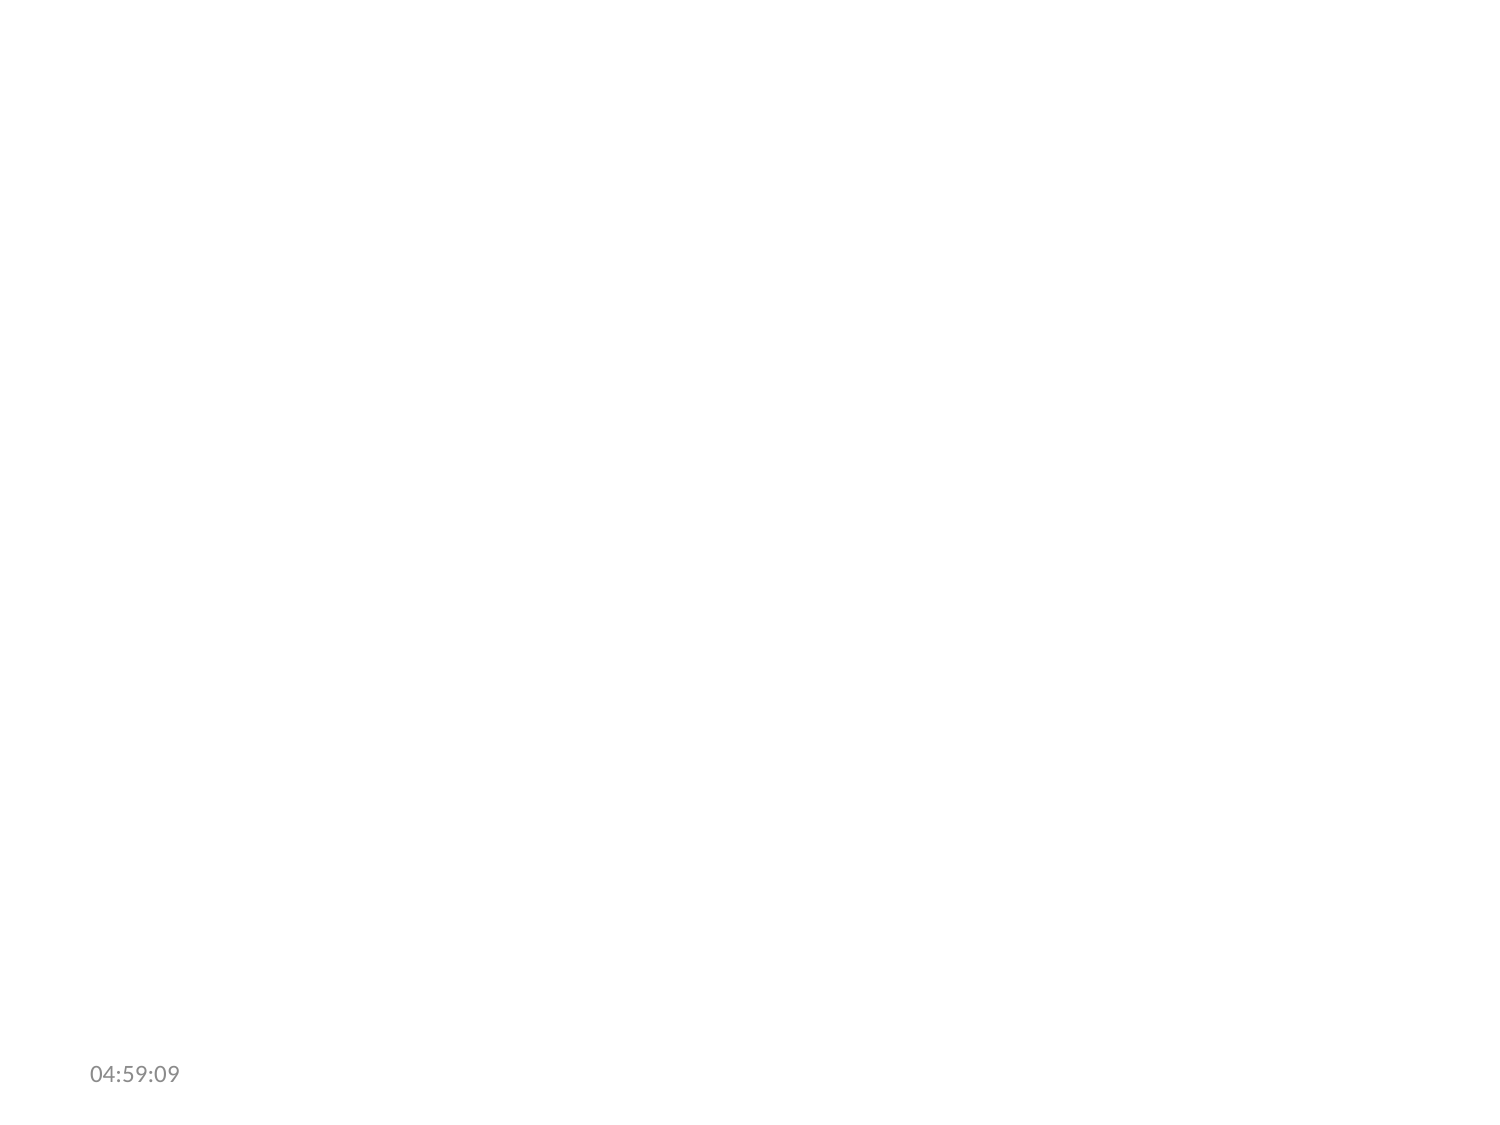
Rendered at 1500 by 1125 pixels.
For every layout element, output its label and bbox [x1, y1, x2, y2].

slide_number [75, 1042, 425, 1103]
